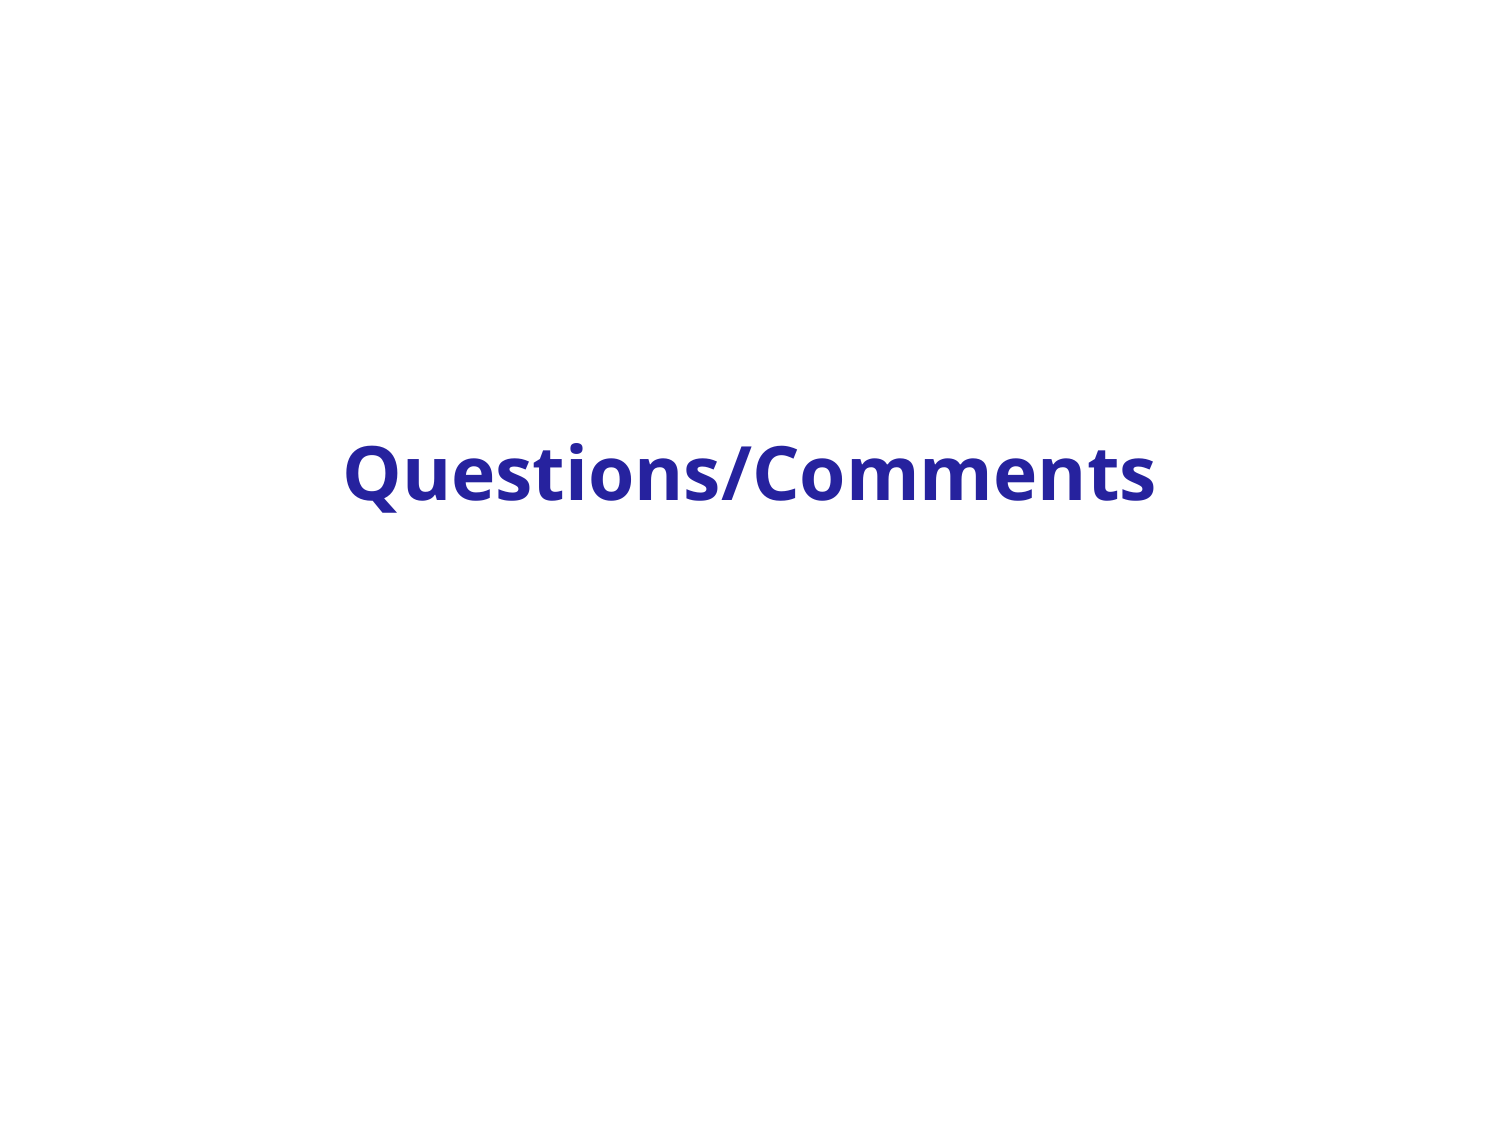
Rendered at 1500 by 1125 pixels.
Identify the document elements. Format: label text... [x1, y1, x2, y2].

title Questions/Comments [112, 349, 1388, 591]
